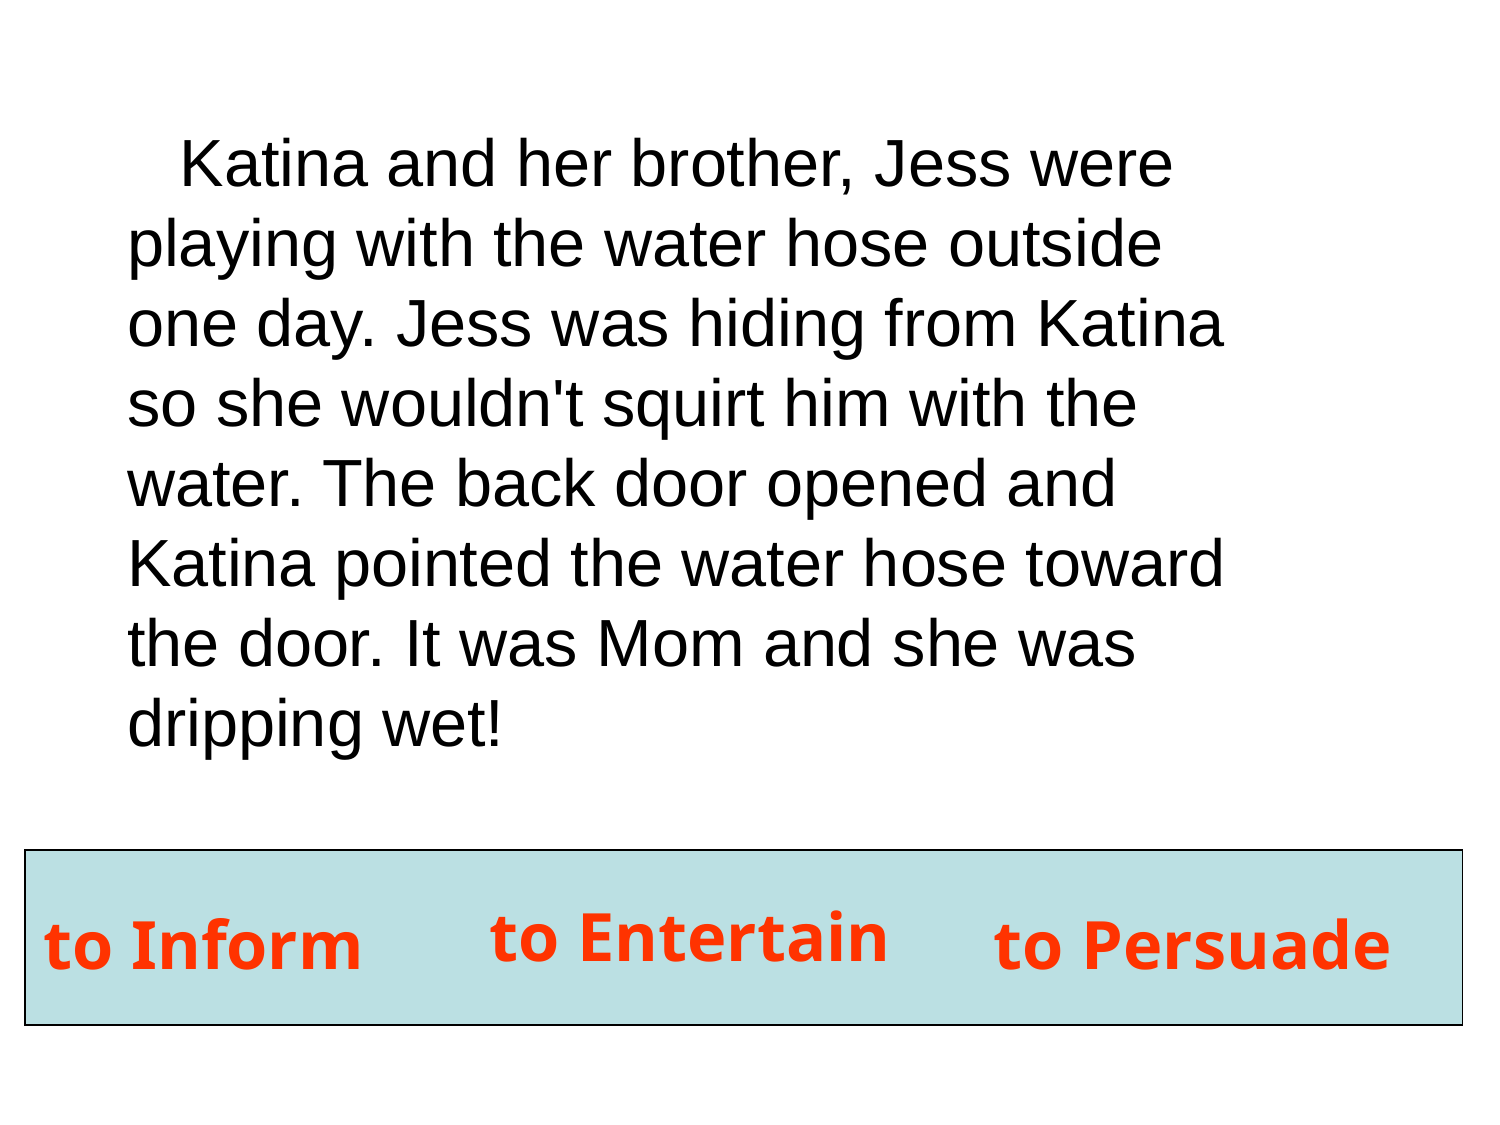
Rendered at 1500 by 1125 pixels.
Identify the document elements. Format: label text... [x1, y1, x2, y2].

text_box to Entertain [474, 887, 949, 983]
text_box to Persuade [949, 849, 1413, 1000]
text_box Katina and her brother, Jess were playing with the water hose outside one day. Jess was hiding from Katina so she wouldn't squirt him with the water. The back door opened and Katina pointed the water hose toward the door. It was Mom and she was dripping wet! [112, 112, 1250, 767]
text_box [24, 849, 1463, 1025]
text_box to Inform [0, 849, 463, 1000]
